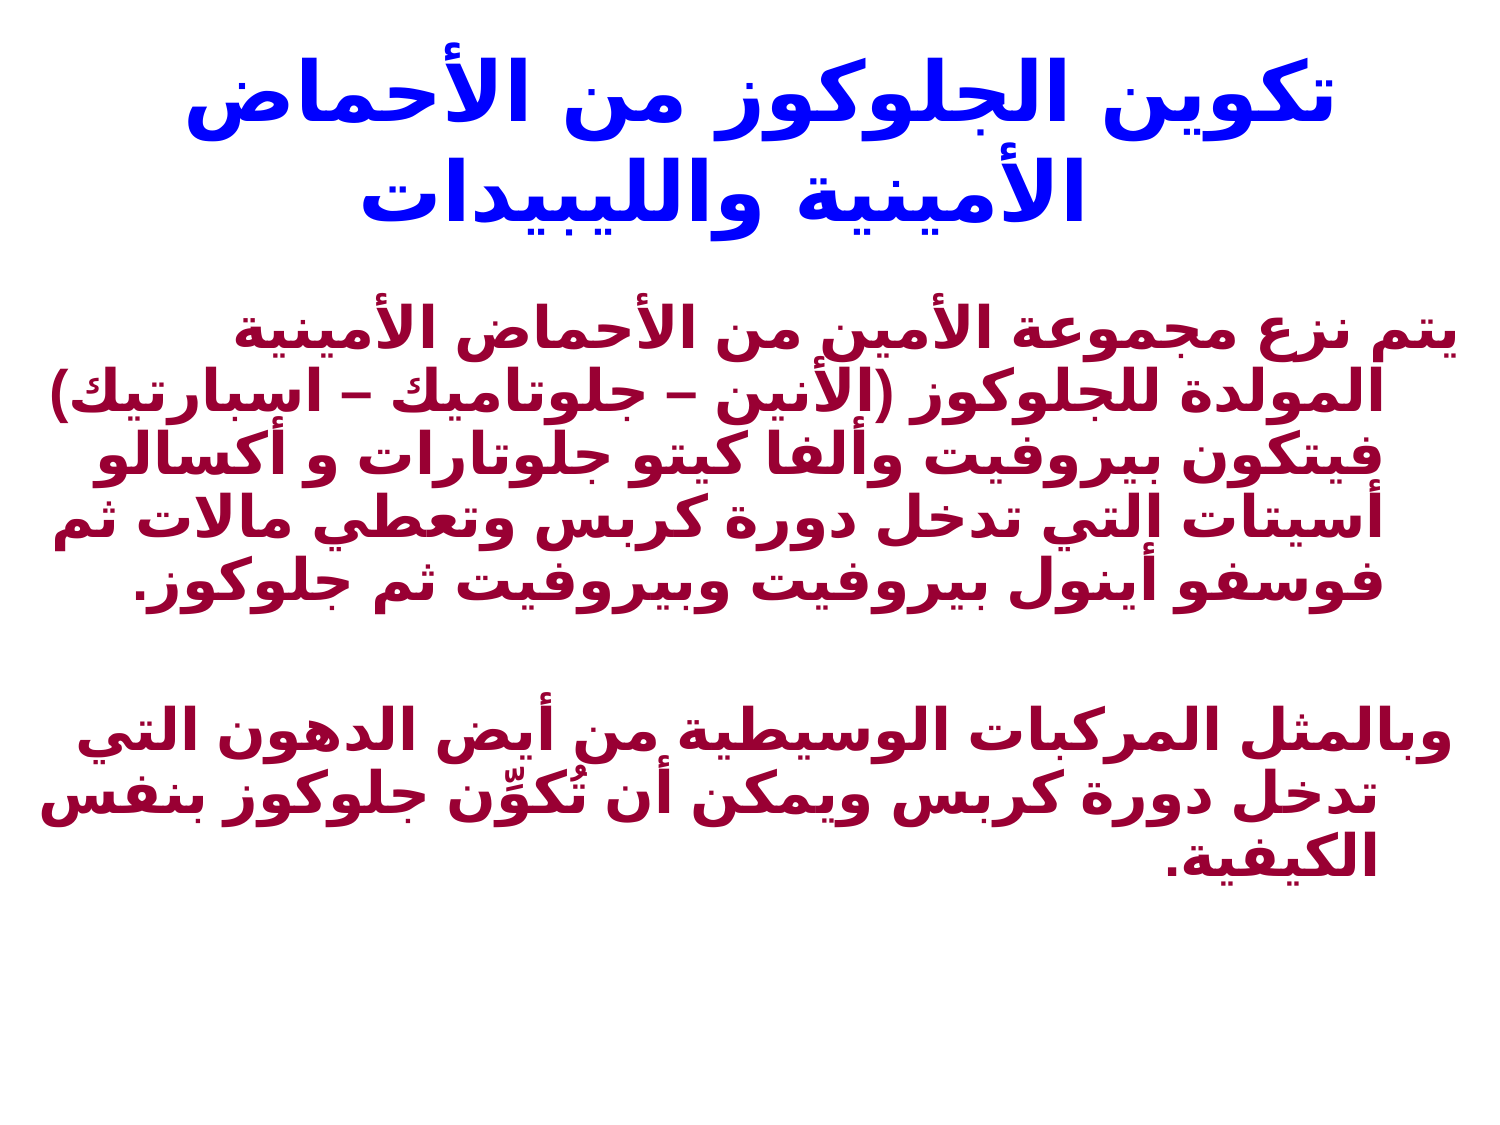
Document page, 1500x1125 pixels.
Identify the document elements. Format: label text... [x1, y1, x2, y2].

text_box يتم نزع مجموعة الأمين من الأحماض الأمينية المولدة للجلوكوز (الأنين – جلوتاميك – اسبارتيك) فيتكون بيروفيت وألفا كيتو جلوتارات و أكسالو أسيتات التي تدخل دورة كربس وتعطي مالات ثم فوسفو أينول بيروفيت وبيروفيت ثم جلوكوز. [29, 290, 1477, 587]
list تكوين الجلوكوز من الأحماض الأمينية والليبيدات [64, 30, 1460, 173]
text_box وبالمثل المركبات الوسيطية من أيض الدهون التي تدخل دورة كربس ويمكن أن تُكوِّن جلوكوز بنفس الكيفية. [23, 692, 1471, 988]
